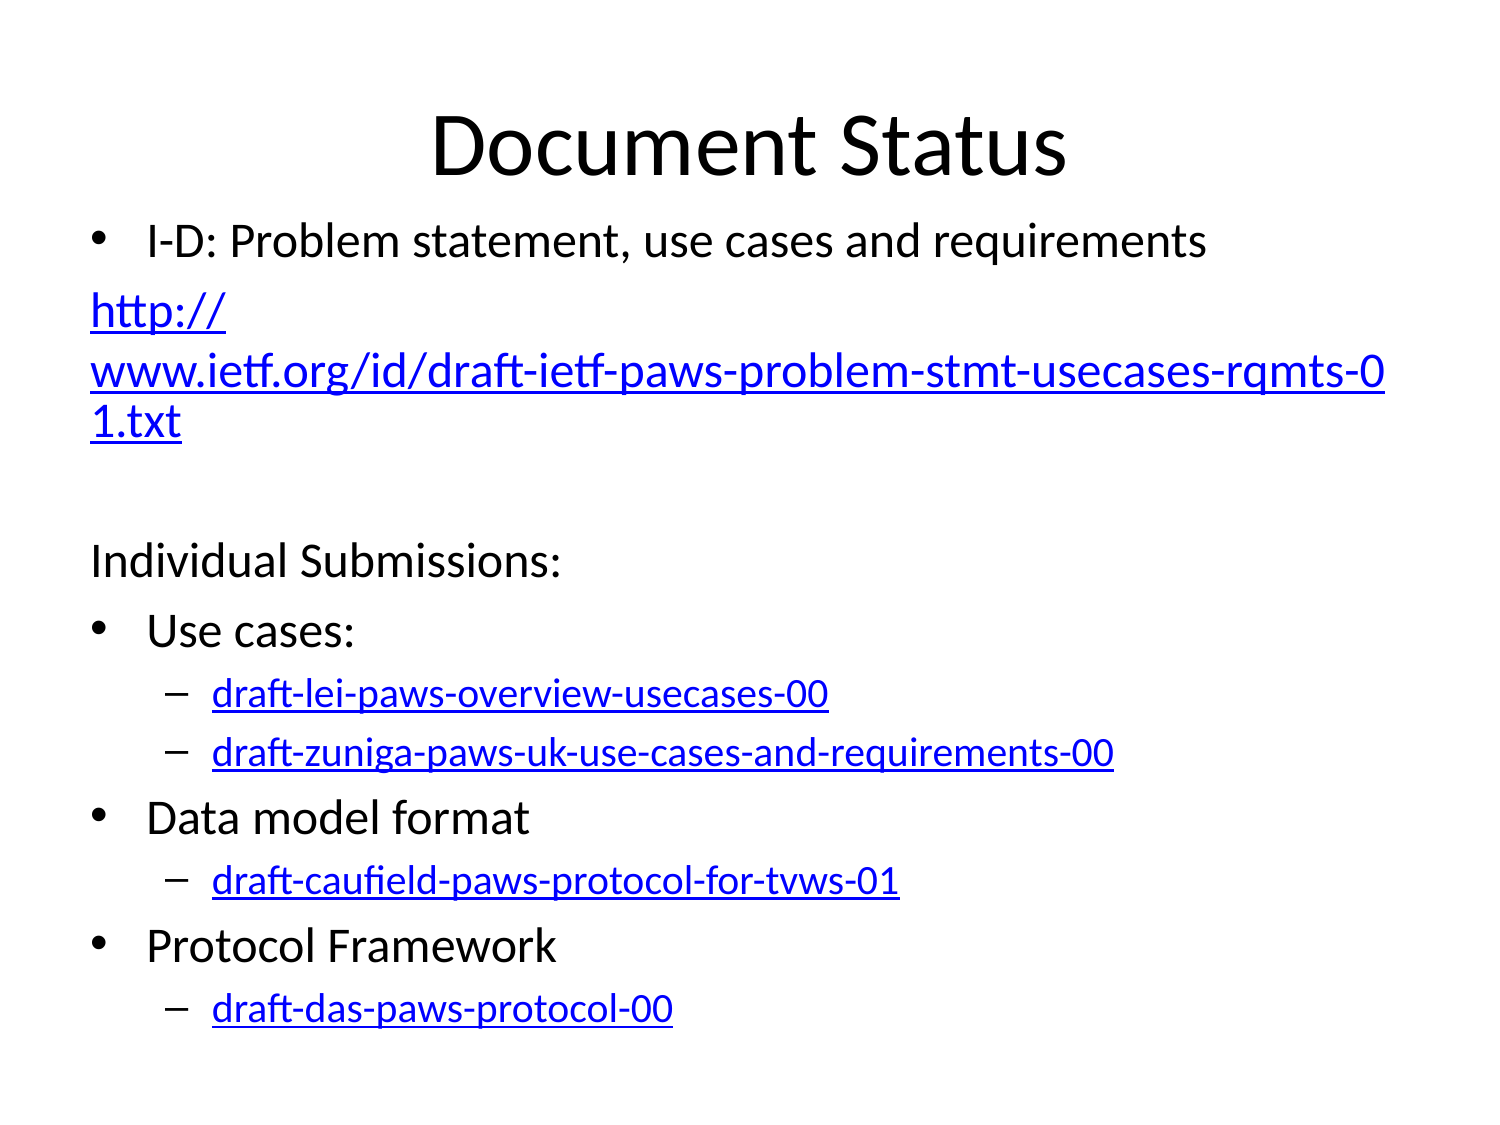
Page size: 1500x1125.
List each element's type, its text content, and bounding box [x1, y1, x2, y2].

list I-D: Problem statement, use cases and requirements http://www.ietf.org/id/draft-ietf-paws-problem-stmt-usecases-rqmts-01.txt Individual Submissions: Use cases: draft-lei-paws-overview-usecases-00 draft-zuniga-paws-uk-use-cases-and-requirements-00 Data model format draft-caufield-paws-protocol-for-tvws-01 Protocol Framework draft-das-paws-protocol-00 [75, 200, 1425, 1005]
title Document Status [75, 45, 1425, 200]
